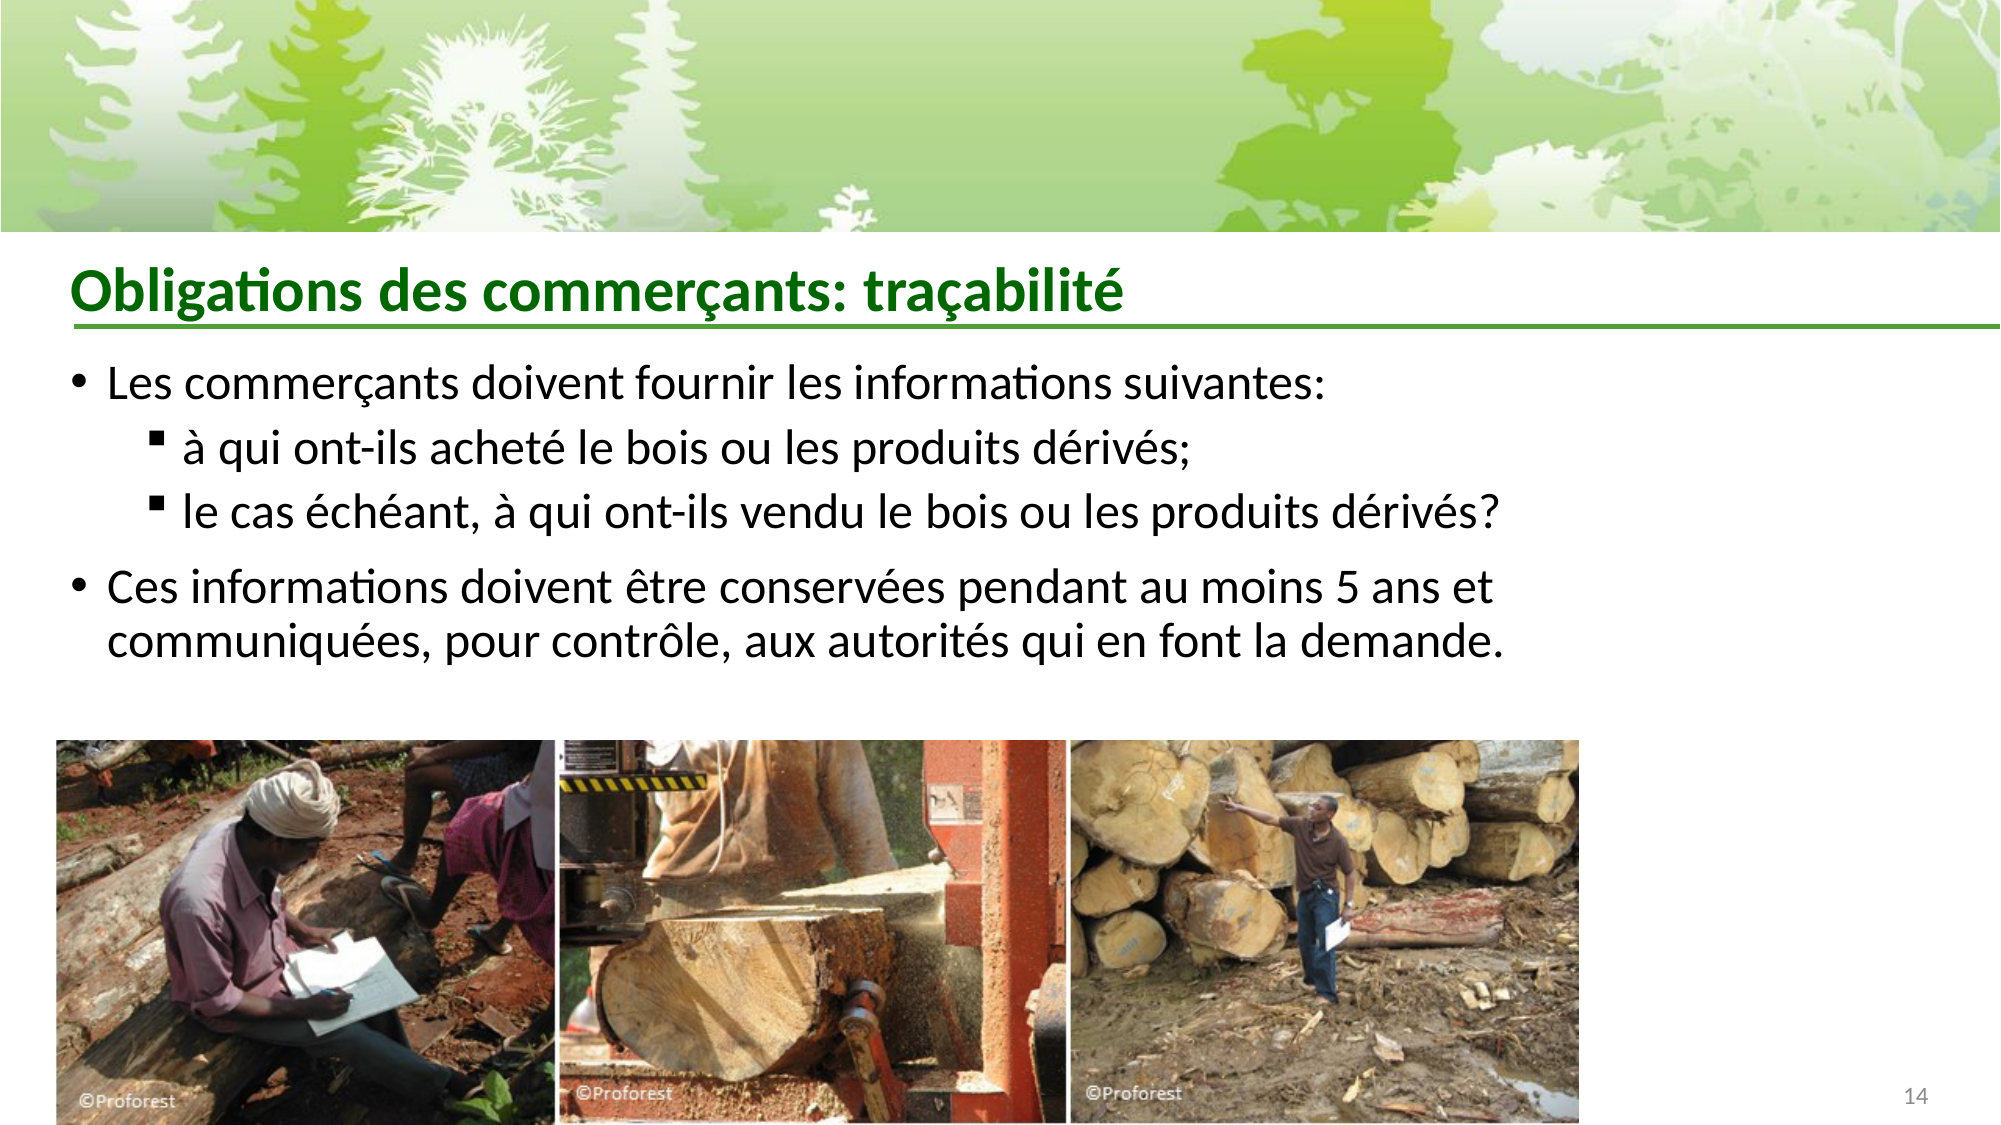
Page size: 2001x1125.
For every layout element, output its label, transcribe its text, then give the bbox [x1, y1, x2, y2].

picture [55, 740, 1579, 1125]
title Obligations des commerçants: traçabilité [55, 197, 1406, 349]
list Les commerçants doivent fournir les informations suivantes: à qui ont-ils acheté le bois ou les produits dérivés; le cas échéant, à qui ont-ils vendu le bois ou les produits dérivés? Ces informations doivent être conservées pendant au moins 5 ans et communiquées, pour contrôle, aux autorités qui en font la demande. [55, 349, 1699, 822]
slide_number 14 [1579, 1065, 1944, 1125]
picture [0, 0, 2000, 232]
